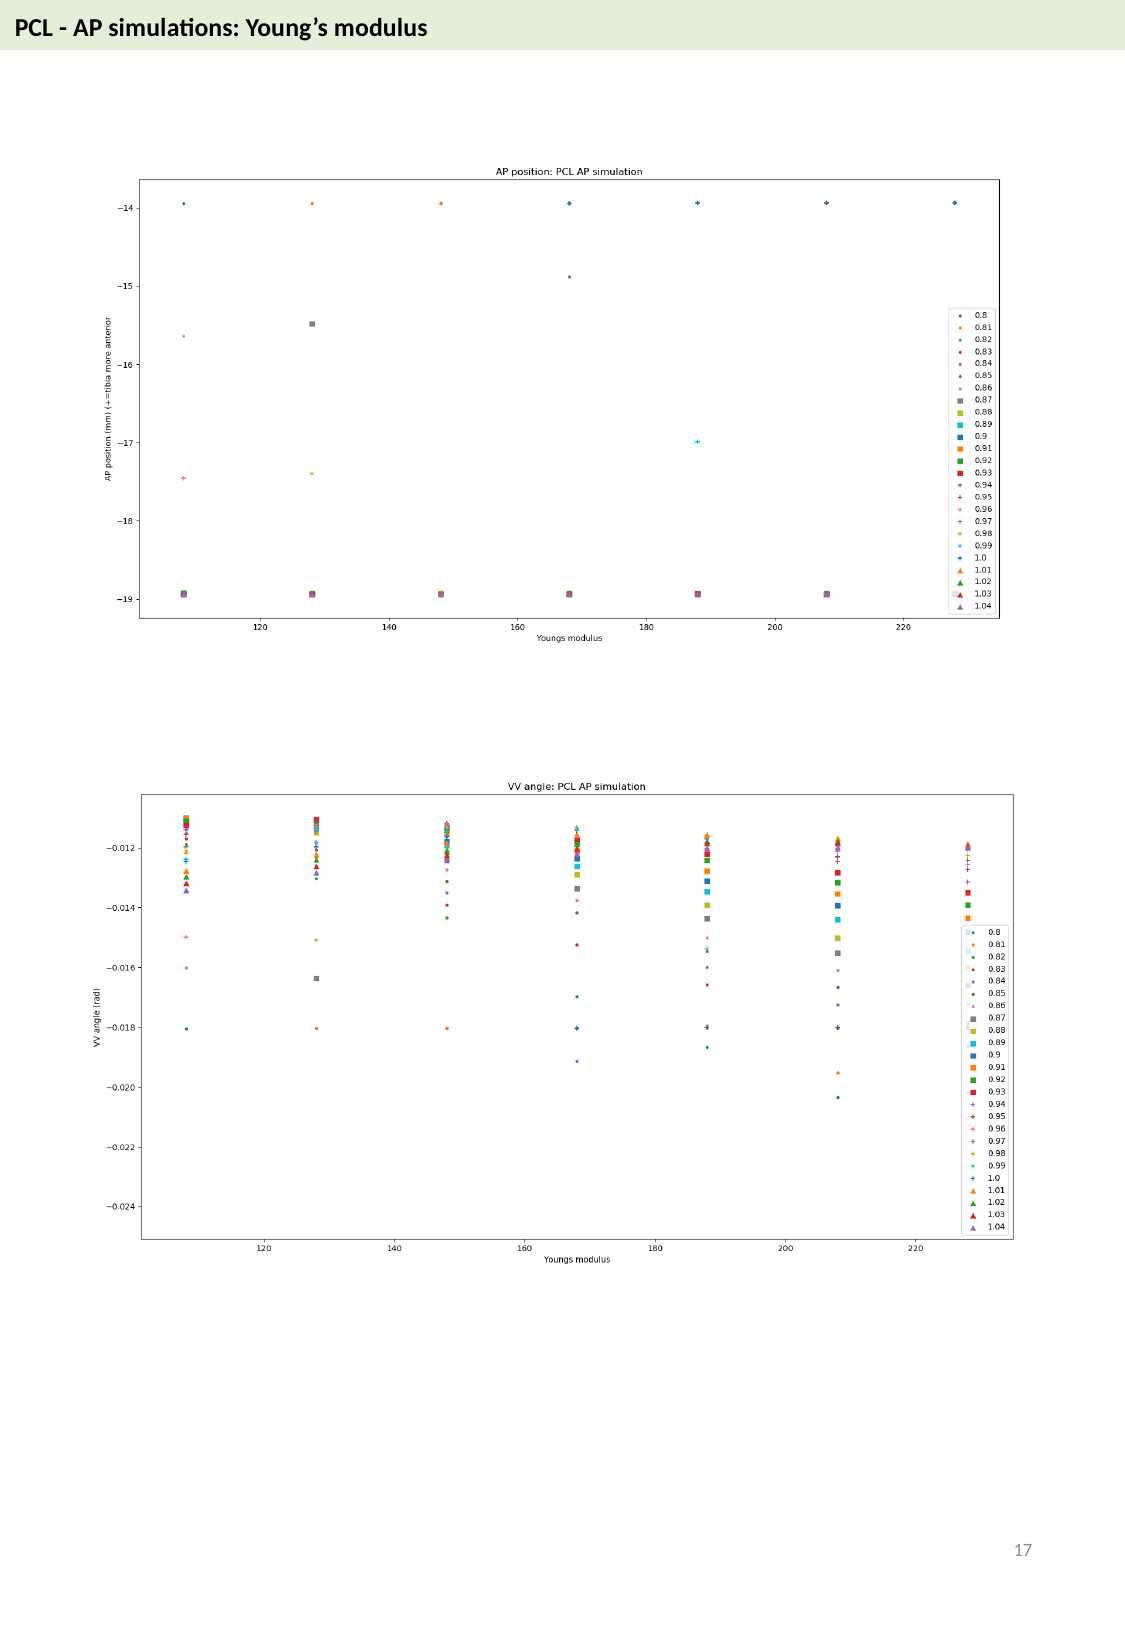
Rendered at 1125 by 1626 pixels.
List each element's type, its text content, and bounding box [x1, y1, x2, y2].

text_box [0, 0, 1125, 51]
slide_number 17 [794, 1506, 1048, 1593]
picture [0, 725, 1125, 1302]
text_box PCL - AP simulations: Young’s modulus [0, 3, 785, 50]
picture [0, 111, 1110, 680]
